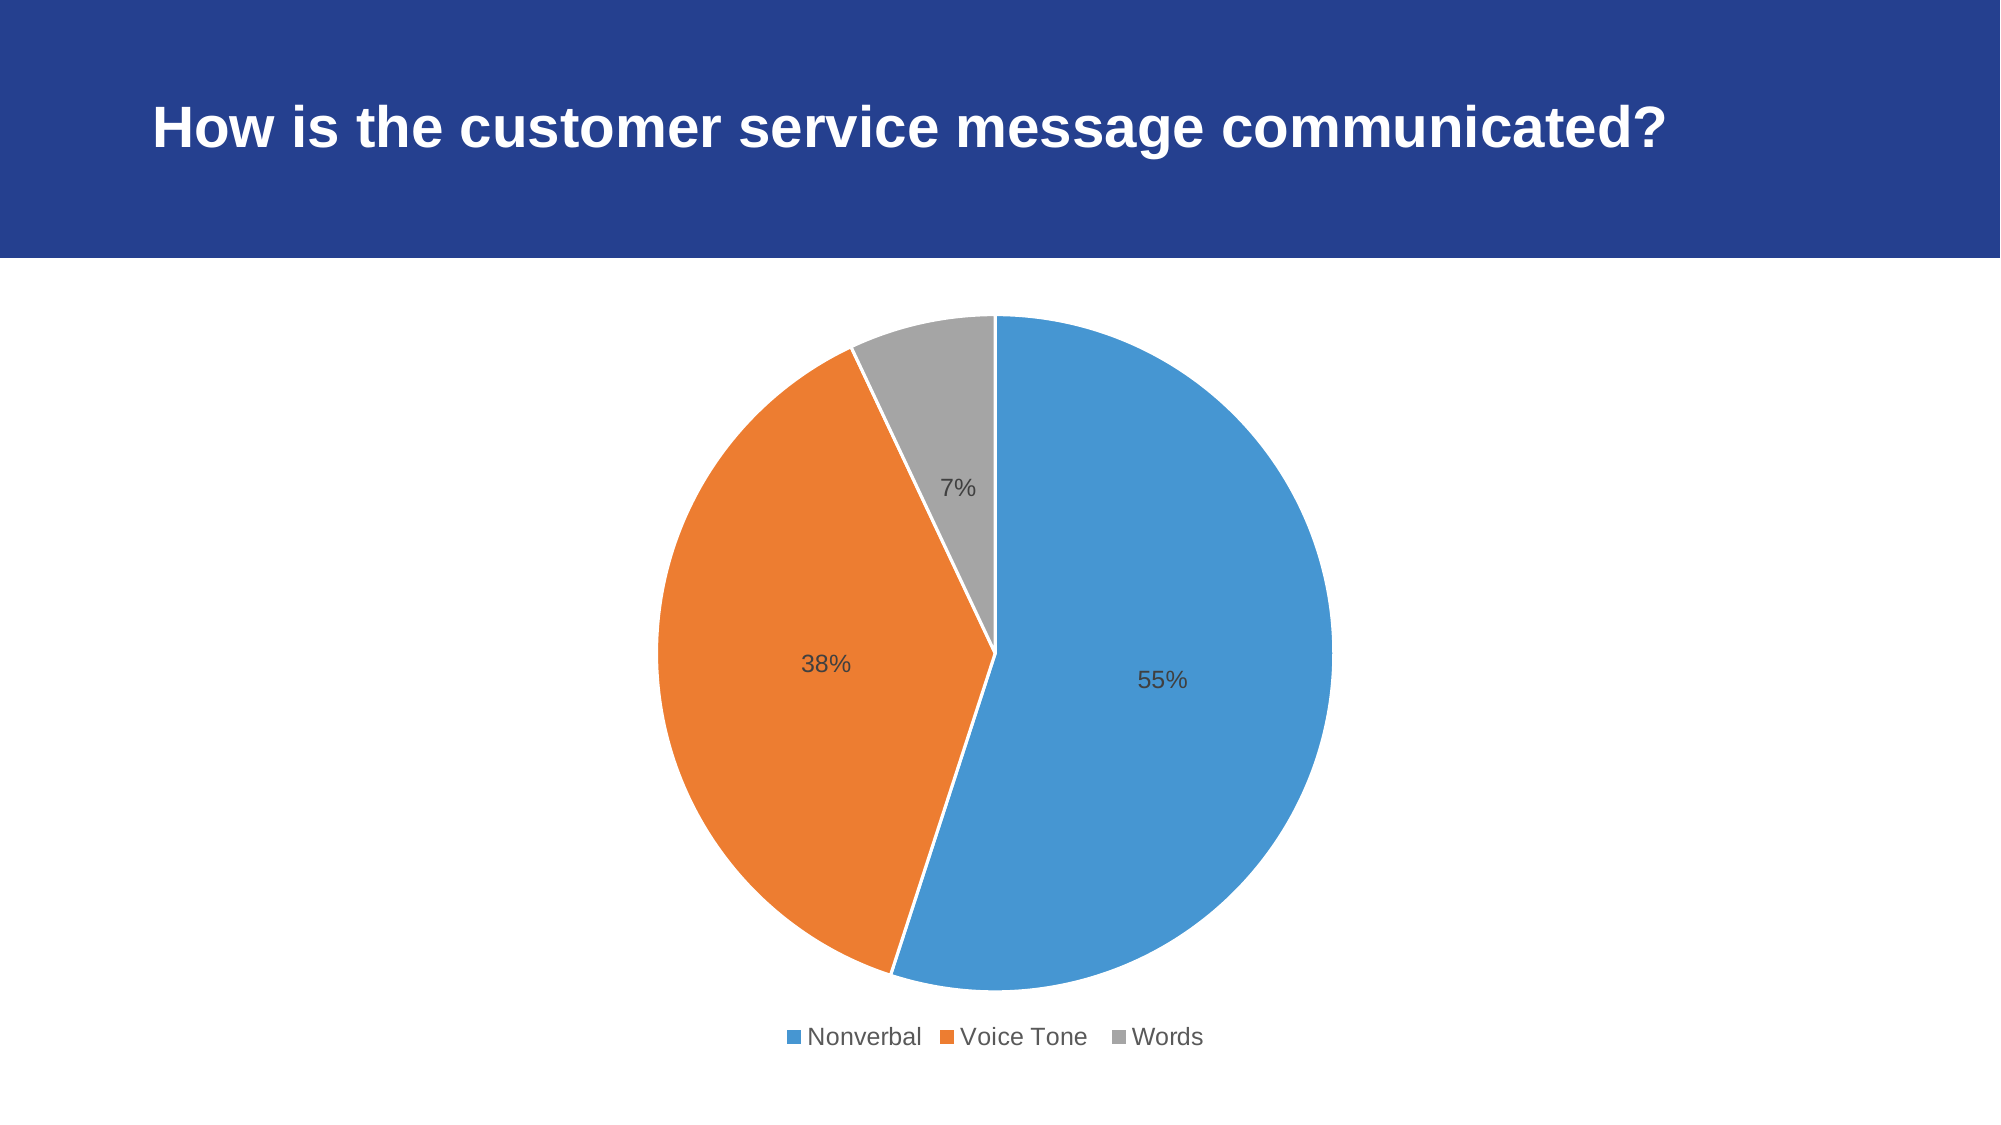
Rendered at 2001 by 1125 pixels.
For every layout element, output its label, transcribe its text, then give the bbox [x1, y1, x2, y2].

title How is the customer service message communicated? [137, 20, 1863, 238]
chart [70, 299, 1920, 1057]
